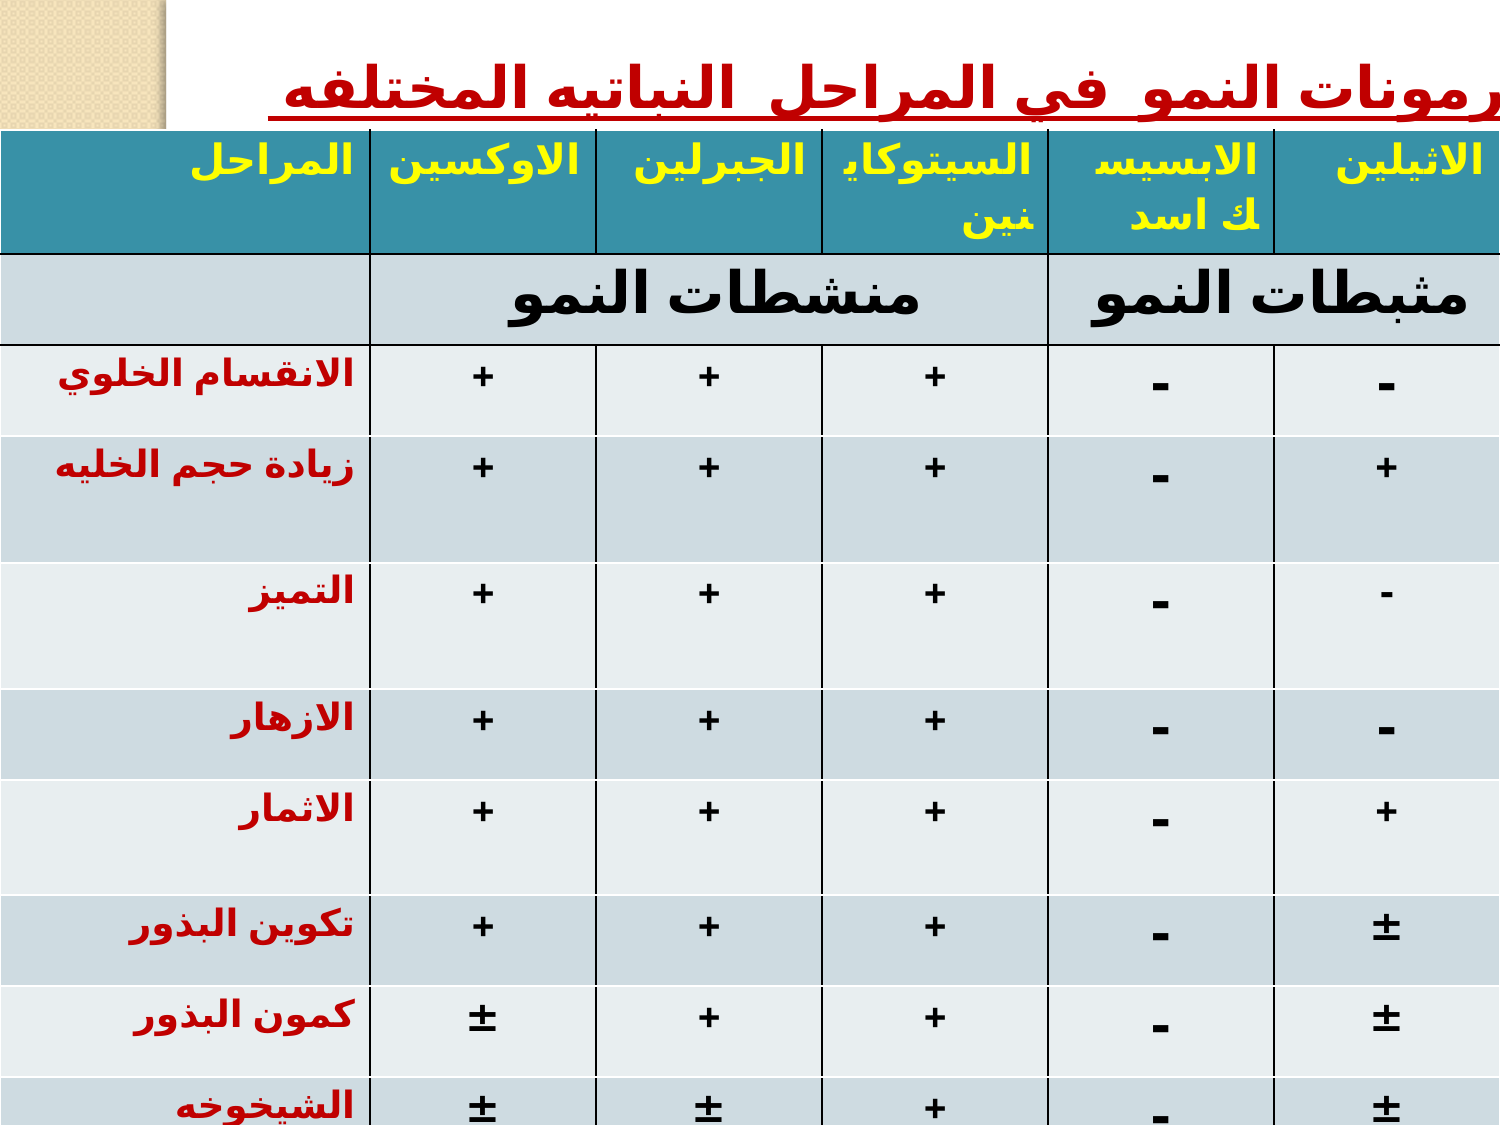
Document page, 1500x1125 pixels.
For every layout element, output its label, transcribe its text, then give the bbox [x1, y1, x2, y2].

table_cell - [1275, 346, 1499, 435]
table_cell مثبطات النمو [1049, 255, 1499, 344]
table_cell - [1049, 896, 1273, 985]
table_cell - [1275, 690, 1499, 779]
table_cell - [1049, 437, 1273, 562]
table_cell + [597, 690, 821, 779]
table_cell + [823, 896, 1047, 985]
table_cell + [823, 781, 1047, 894]
table_cell + [371, 437, 595, 562]
table_cell - [1049, 346, 1273, 435]
table_cell كمون البذور [1, 987, 369, 1076]
table_header الاثيلين [1275, 131, 1499, 253]
table_cell + [597, 896, 821, 985]
table_cell - [1049, 987, 1273, 1076]
table_cell + [371, 346, 595, 435]
table_cell + [597, 564, 821, 688]
table_cell + [597, 781, 821, 894]
table_cell [1, 255, 369, 344]
table_cell + [597, 987, 821, 1076]
table_cell - [1275, 564, 1499, 688]
table_cell تكوين البذور [1, 896, 369, 985]
table_cell - [1049, 564, 1273, 688]
table_cell ± [597, 1078, 821, 1125]
table_cell - [1049, 1078, 1273, 1125]
table_header السيتوكاينين [823, 131, 1047, 253]
table_cell ± [1275, 1078, 1499, 1125]
table_header الاوكسين [371, 131, 595, 253]
text_box دور هرمونات النمو في المراحل النباتيه المختلفه [252, 42, 1500, 128]
table_cell + [371, 781, 595, 894]
table_header الابسيسك اسد [1049, 131, 1273, 253]
table_cell - [1049, 781, 1273, 894]
table_cell + [823, 690, 1047, 779]
table_cell + [823, 987, 1047, 1076]
table_cell + [371, 896, 595, 985]
table_cell ± [371, 1078, 595, 1125]
table_cell - [1049, 690, 1273, 779]
table_cell التميز [1, 564, 369, 688]
table_cell + [823, 1078, 1047, 1125]
table_cell + [823, 346, 1047, 435]
table_header الجبرلين [597, 131, 821, 253]
table_cell ± [1275, 896, 1499, 985]
table_cell + [823, 564, 1047, 688]
table_cell + [1275, 437, 1499, 562]
table_cell + [371, 564, 595, 688]
table_cell + [597, 346, 821, 435]
table_cell + [1275, 781, 1499, 894]
table_cell + [597, 437, 821, 562]
table_cell منشطات النمو [371, 255, 1047, 344]
table_header المراحل [1, 131, 369, 253]
table_cell الازهار [1, 690, 369, 779]
table_cell ± [1275, 987, 1499, 1076]
table_cell الشيخوخه [1, 1078, 369, 1125]
table_cell + [371, 690, 595, 779]
table_cell الاثمار [1, 781, 369, 894]
table_cell زيادة حجم الخليه [1, 437, 369, 562]
table_cell + [823, 437, 1047, 562]
table_cell الانقسام الخلوي [1, 346, 369, 435]
table_cell ± [371, 987, 595, 1076]
